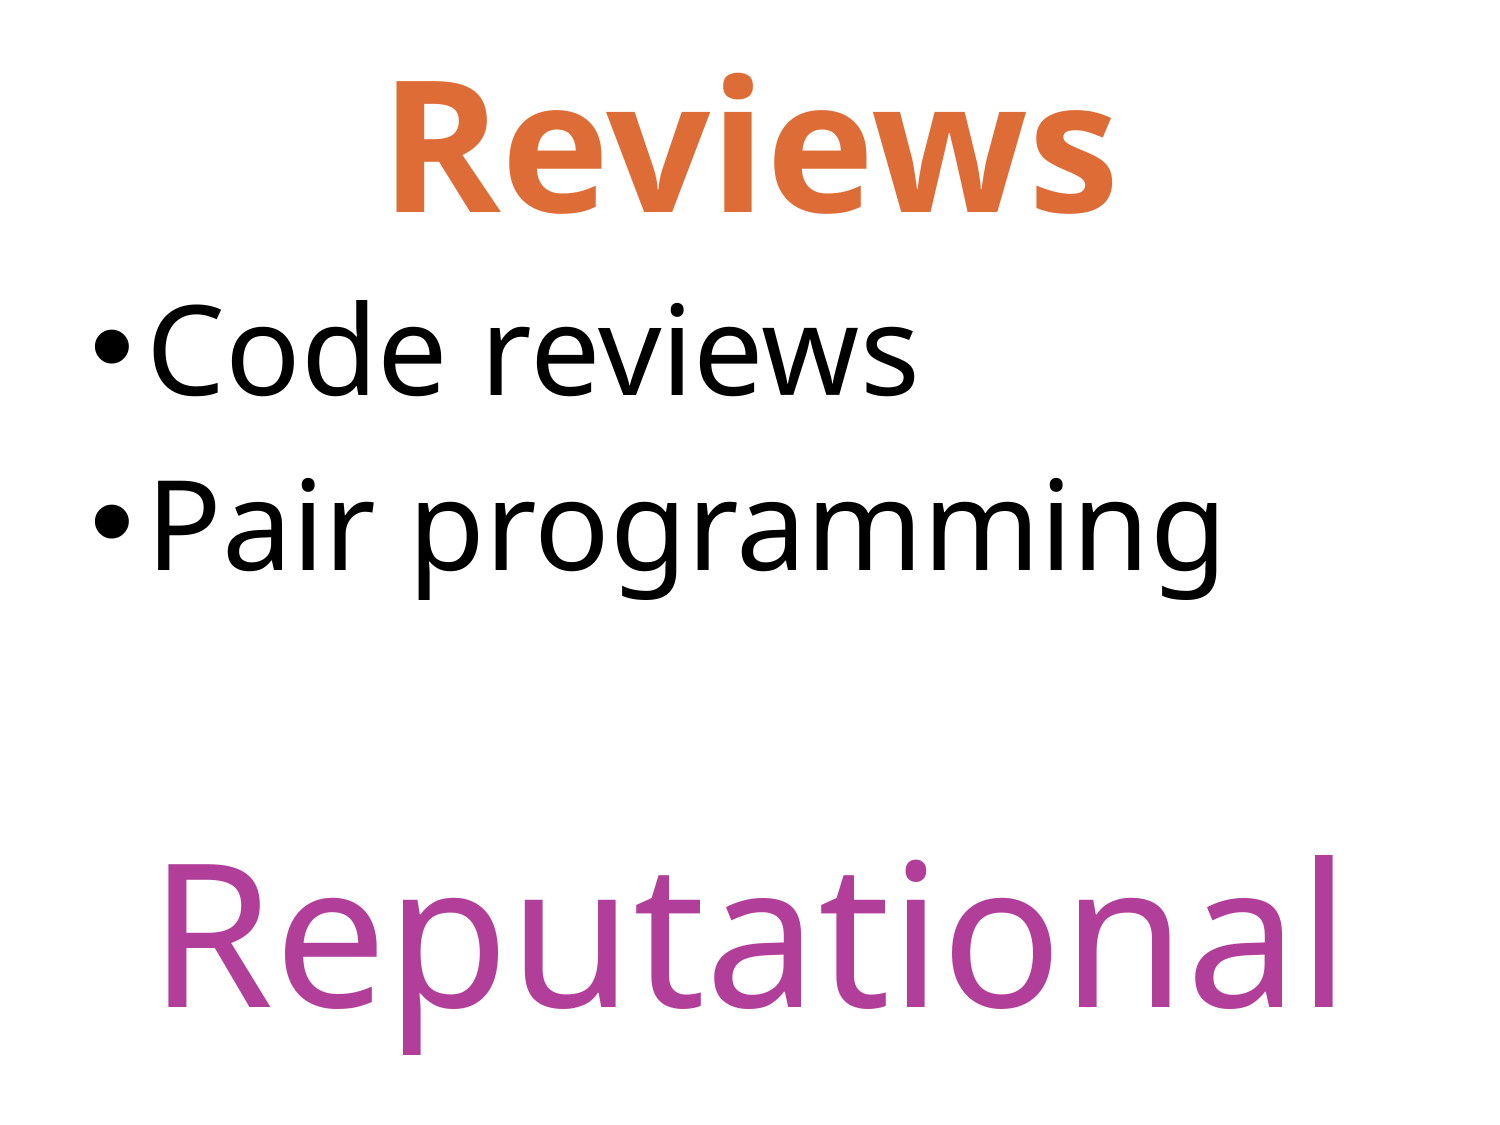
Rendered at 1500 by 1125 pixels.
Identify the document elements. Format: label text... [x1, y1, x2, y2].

text_box Reputational [74, 834, 1425, 1022]
list Code reviews Pair programming [75, 262, 1425, 646]
title Reviews [75, 45, 1425, 233]
